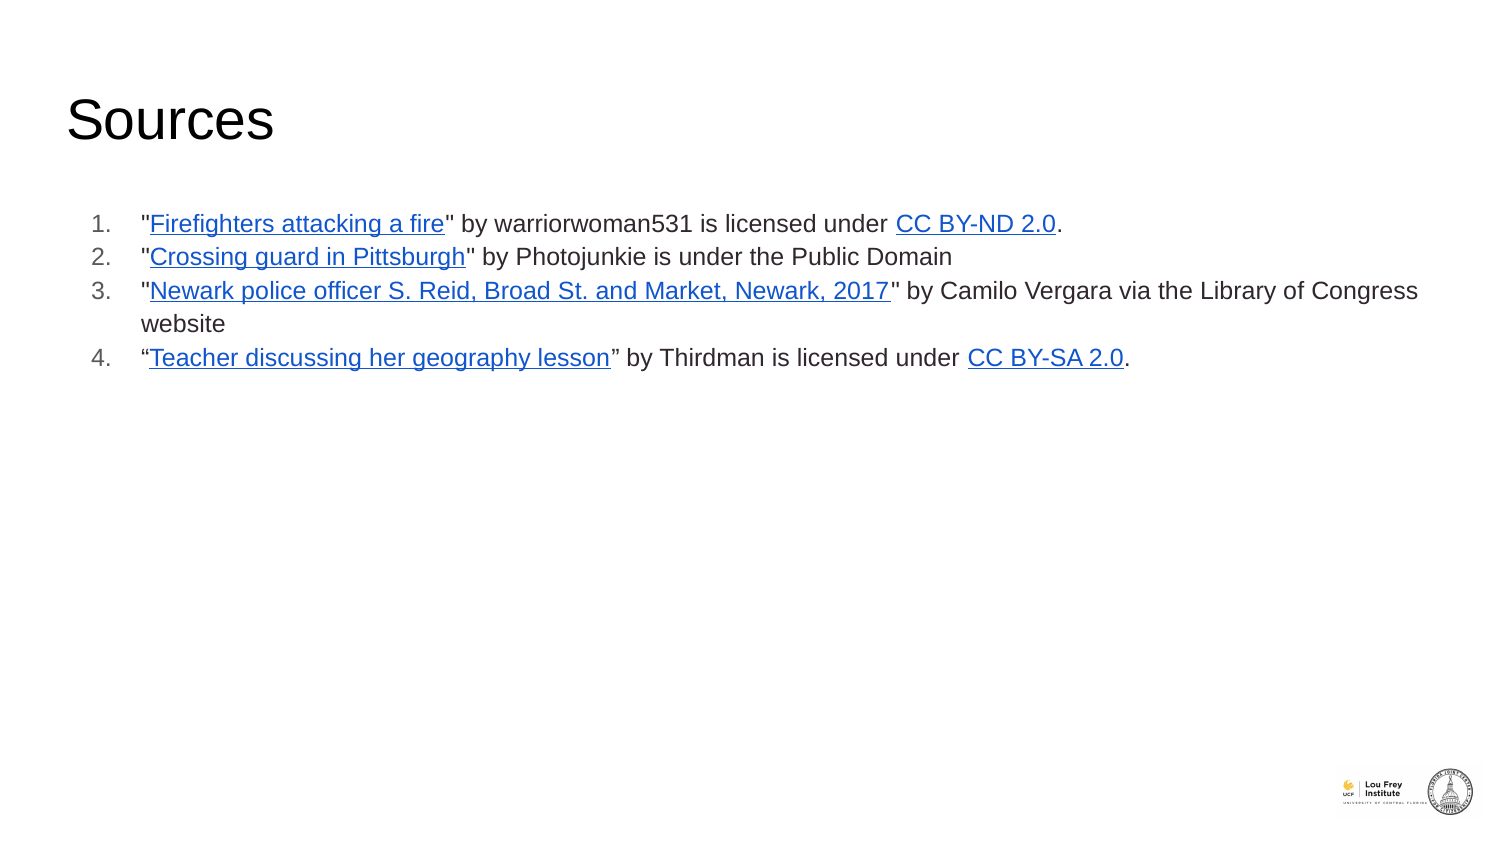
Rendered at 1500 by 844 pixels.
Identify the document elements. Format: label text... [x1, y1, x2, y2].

title Sources [51, 72, 1449, 167]
picture [1336, 763, 1483, 820]
list "Firefighters attacking a fire" by warriorwoman531 is licensed under CC BY-ND 2.0. "Crossing guard in Pittsburgh" by Photojunkie is under the Public Domain "Newark police officer S. Reid, Broad St. and Market, Newark, 2017" by Camilo Vergara via the Library of Congress website “Teacher discussing her geography lesson” by Thirdman is licensed under CC BY-SA 2.0. [51, 189, 1449, 750]
